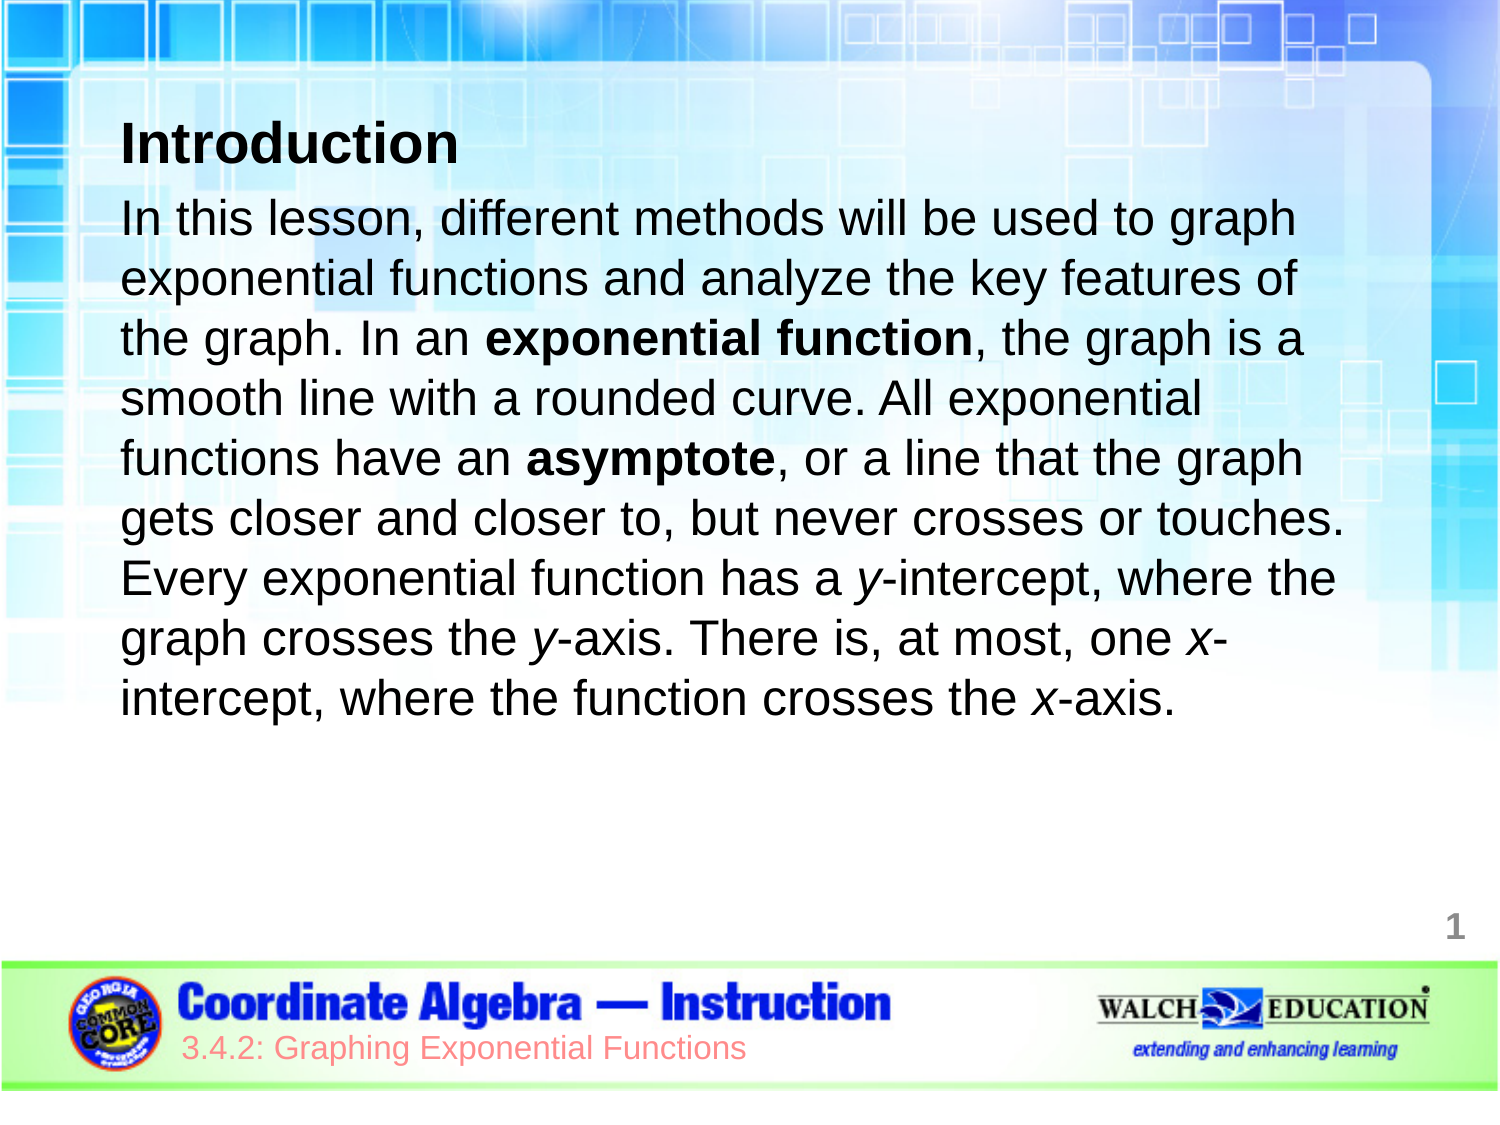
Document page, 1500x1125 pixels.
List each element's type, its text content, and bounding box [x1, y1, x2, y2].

slide_number 1 [1361, 901, 1481, 949]
footer 3.4.2: Graphing Exponential Functions [166, 1024, 1080, 1069]
subtitle Introduction In this lesson, different methods will be used to graph exponential functions and analyze the key features of the graph. In an exponential function, the graph is a smooth line with a rounded curve. All exponential functions have an asymptote, or a line that the graph gets closer and closer to, but never crosses or touches. Every exponential function has a y-intercept, where the graph crosses the y-axis. There is, at most, one x-intercept, where the function crosses the x-axis. [105, 97, 1389, 918]
picture [1, 0, 1500, 1091]
